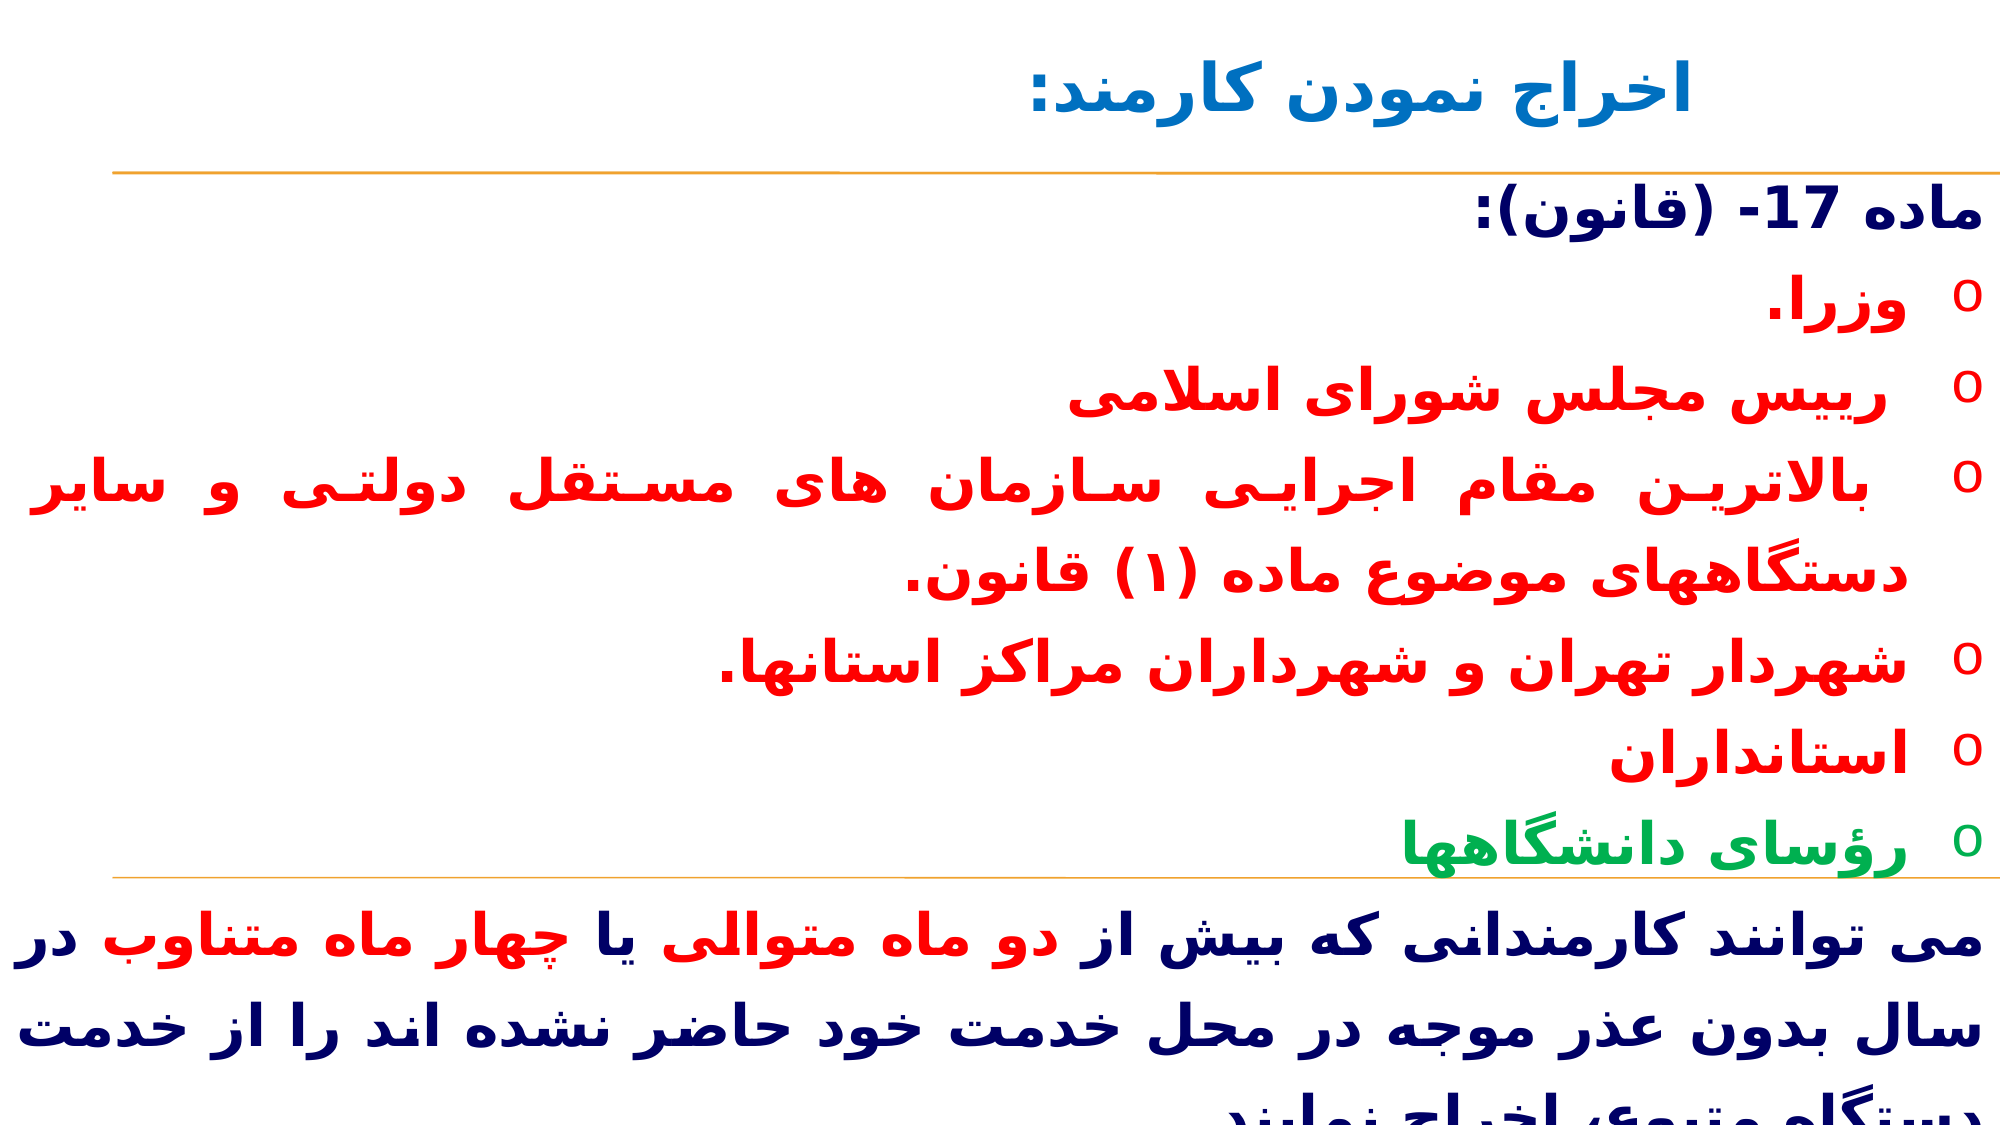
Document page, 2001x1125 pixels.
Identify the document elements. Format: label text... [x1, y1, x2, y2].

text_box ‌ماده 17- (قانون): وزرا. رییس مجلس شورای اسلامی بالاترین مقام اجرایی سازمان های مستقل دولتی و سایر دستگاههای موضوع ماده (۱) قانون. شهردار تهران و شهرداران مراکز استانها. استانداران رؤسای دانشگاهها می توانند کارمندانی که بیش از دو ماه متوالی یا چهار ماه متناوب در سال بدون عذر موجه در محل خدمت خود حاضر نشده اند را از خدمت دستگاه متبوع، اخراج نمایند. [0, 243, 2000, 1055]
text_box اخراج نمودن کارمند: [269, 32, 1715, 138]
